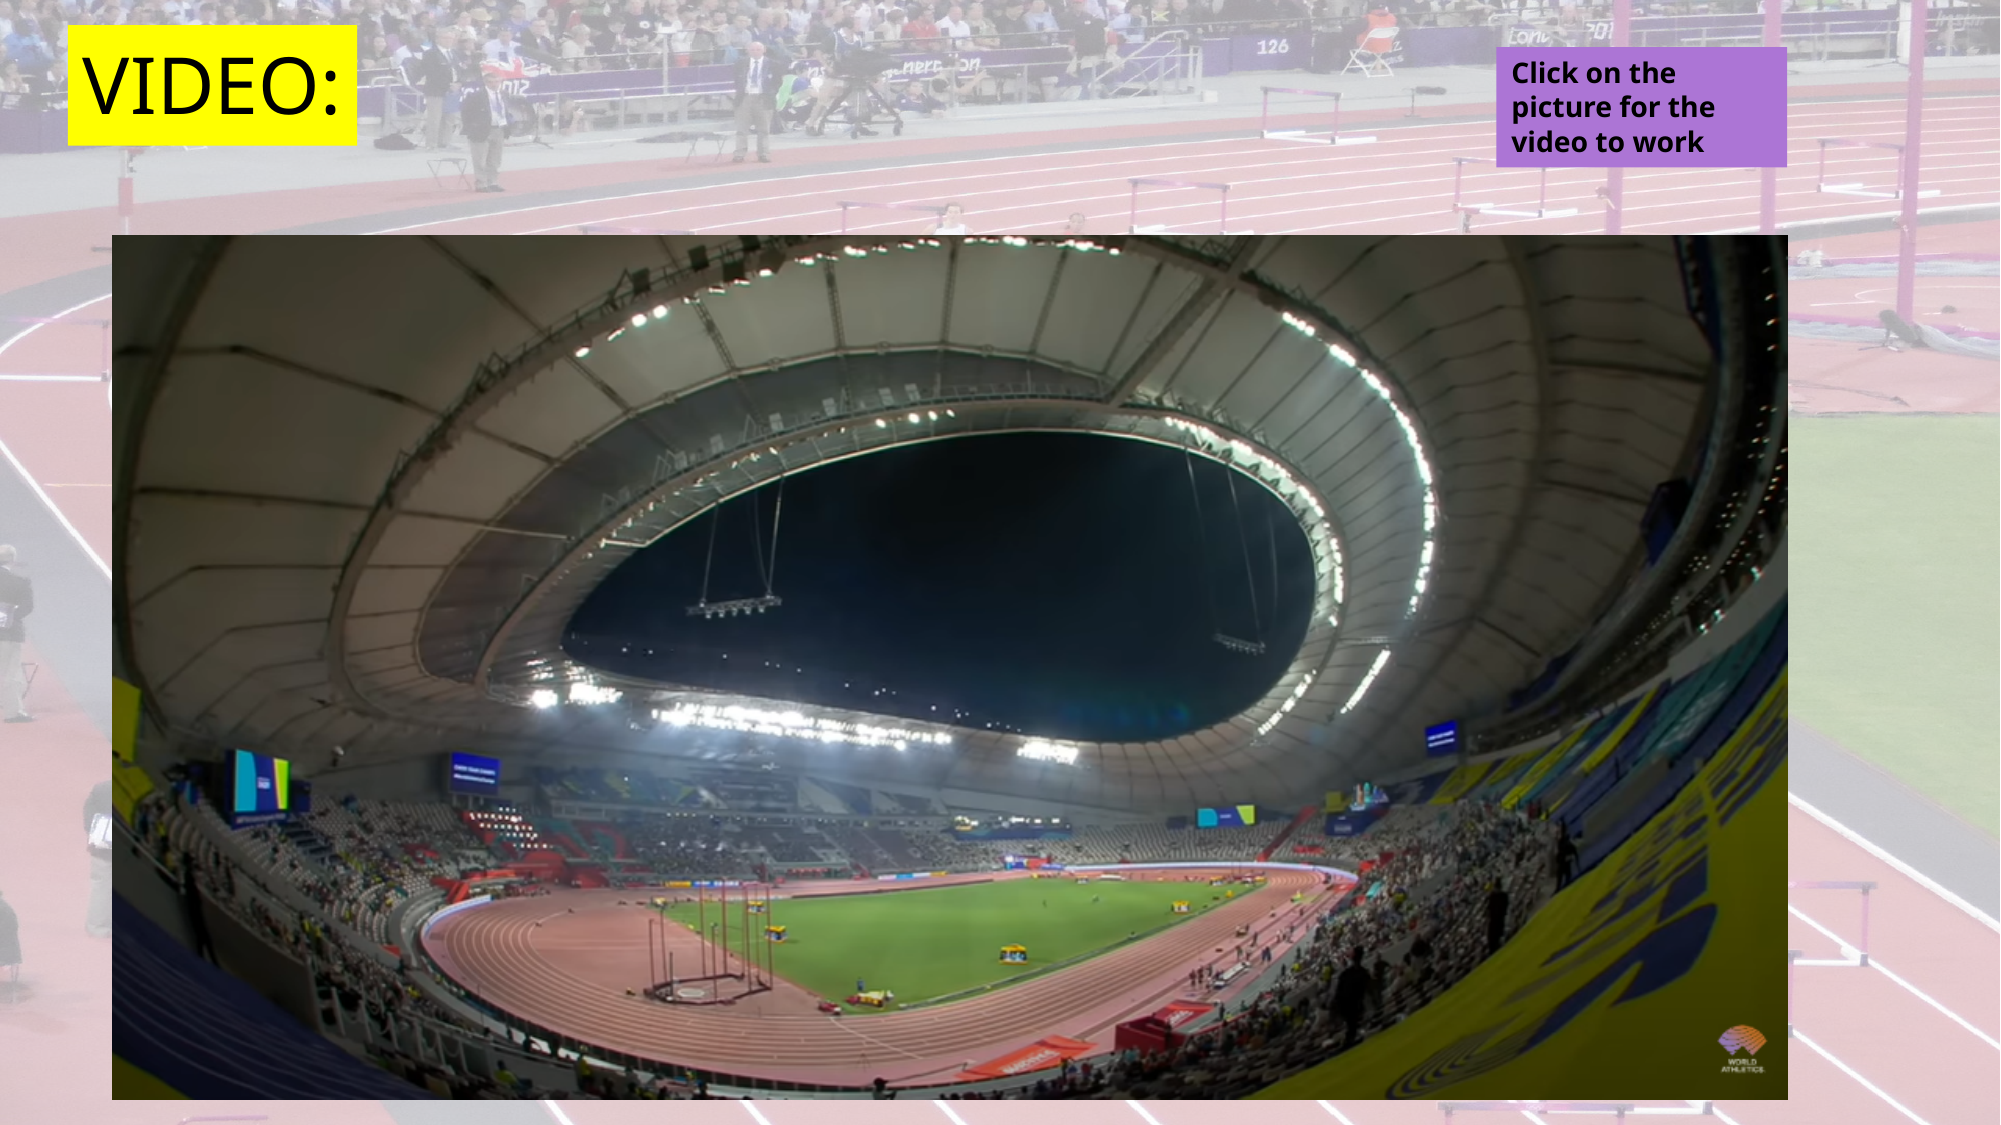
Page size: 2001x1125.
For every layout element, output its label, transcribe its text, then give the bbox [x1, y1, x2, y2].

title VIDEO: [67, 25, 358, 146]
text_box Click on the picture for the video to work [1496, 47, 1788, 168]
picture [112, 235, 1788, 1100]
